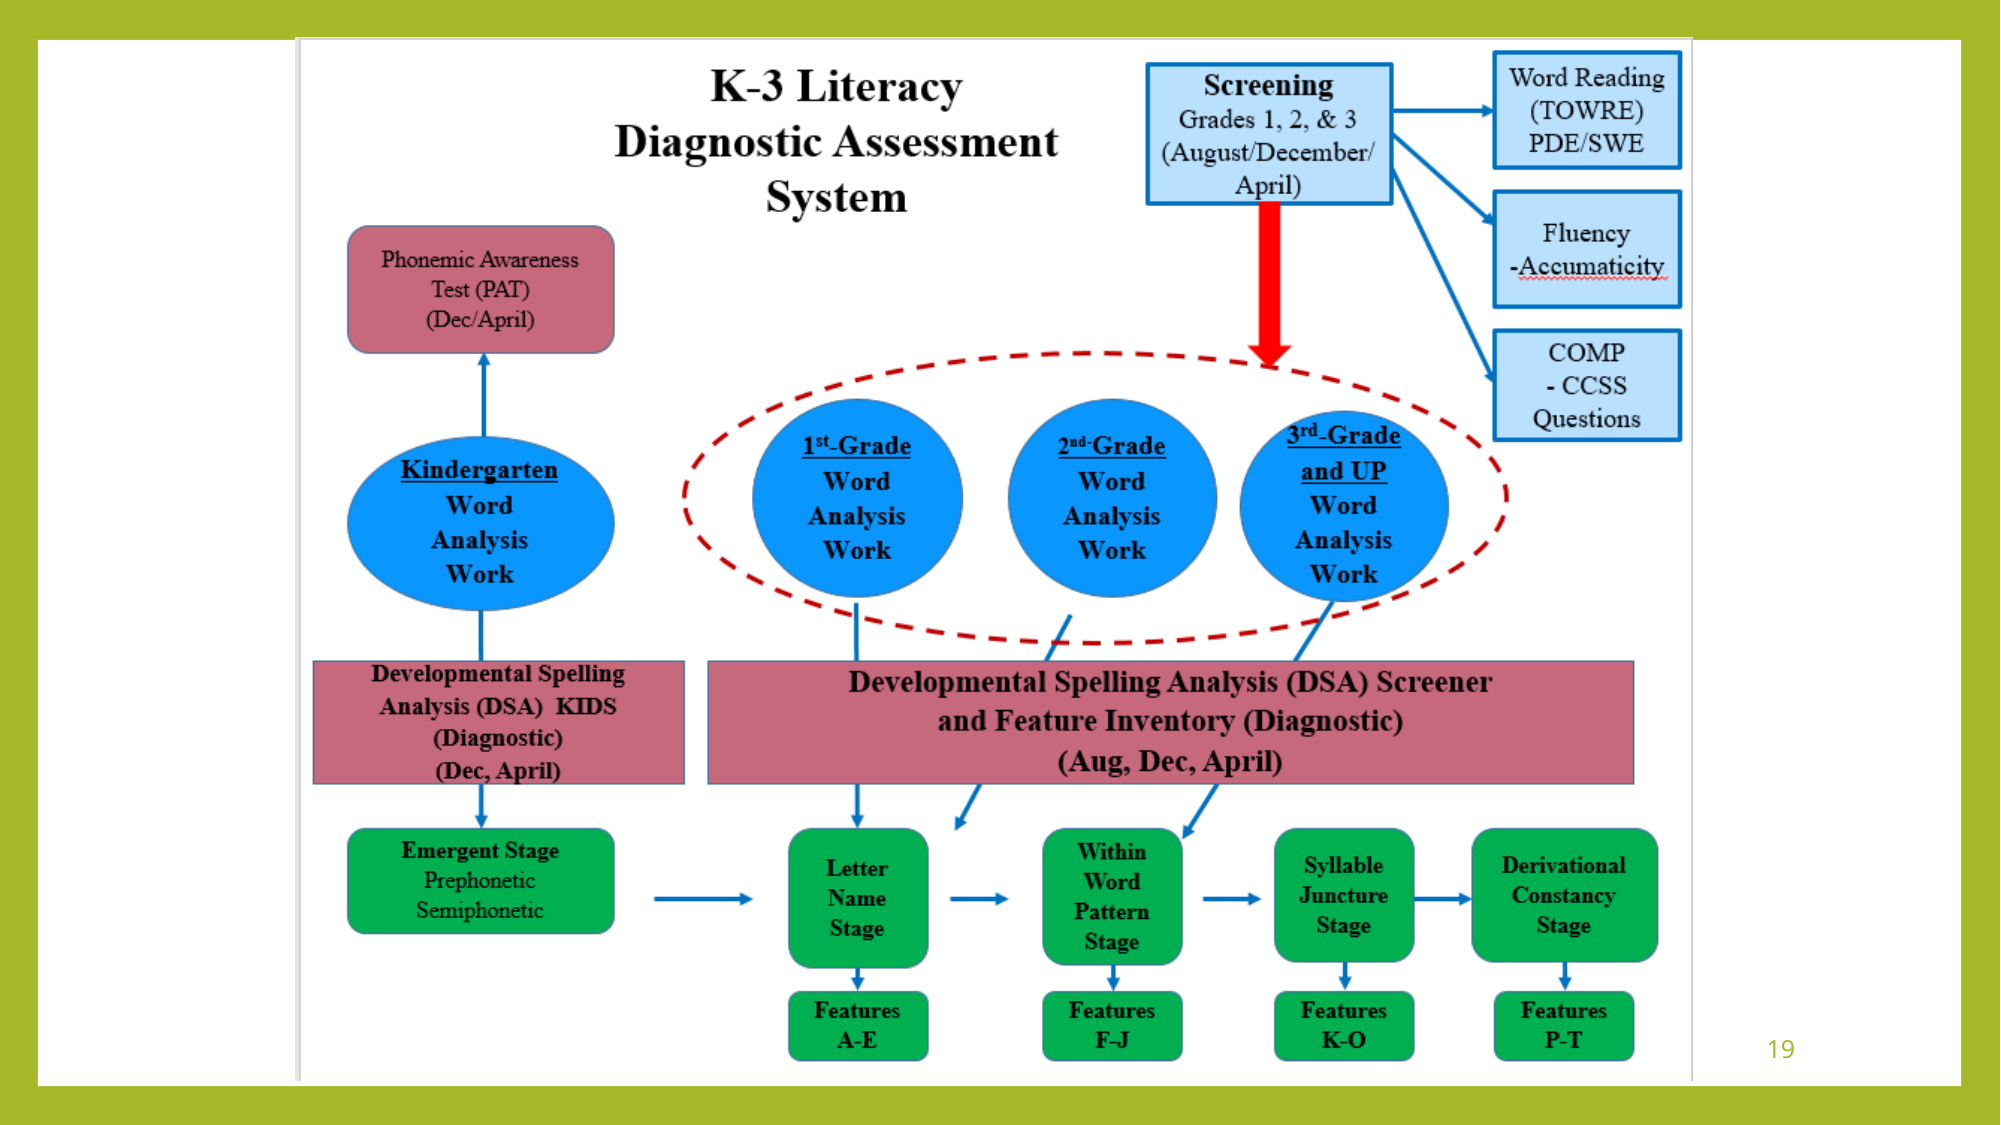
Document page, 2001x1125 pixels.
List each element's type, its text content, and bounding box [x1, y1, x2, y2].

slide_number 19 [1700, 1020, 1811, 1081]
picture [295, 37, 1694, 1082]
